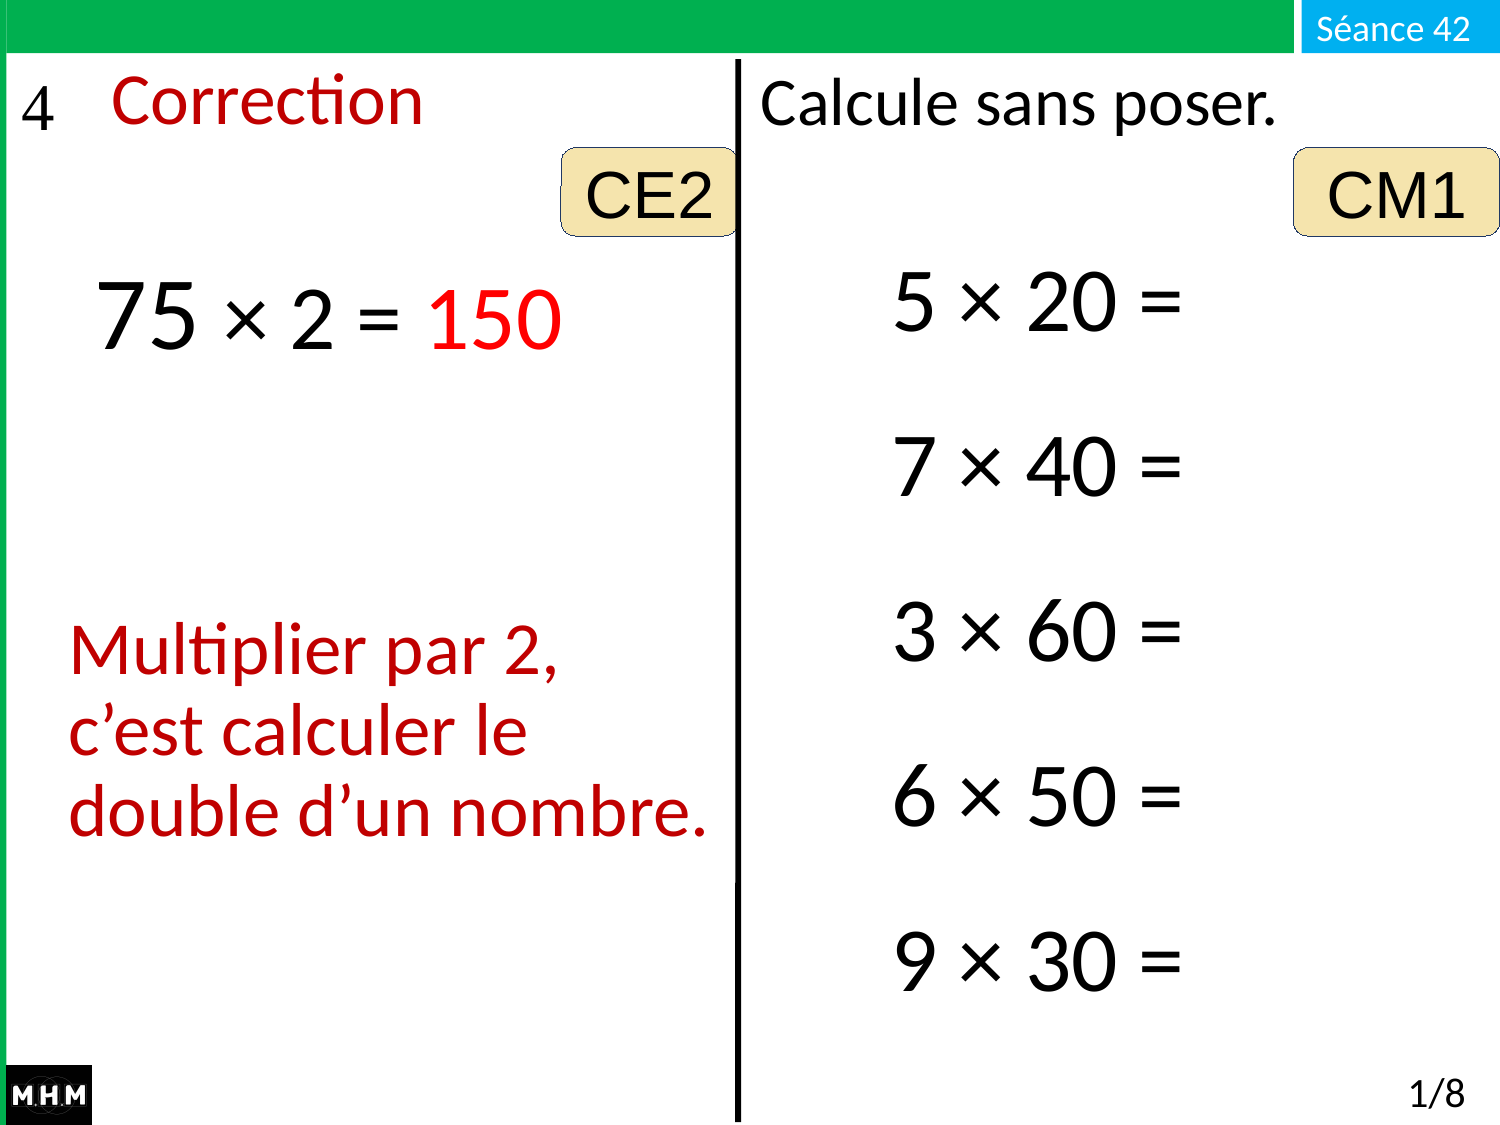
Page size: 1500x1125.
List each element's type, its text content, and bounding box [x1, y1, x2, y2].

text_box Multiplier par 2, c’est calculer le double d’un nombre. [53, 553, 726, 909]
list 1/8 [1373, 1064, 1500, 1125]
title Correction [96, 60, 443, 149]
picture [6, 1065, 92, 1125]
text_box 75 × 2 = 150 [6, 237, 651, 378]
text_box CM1 [1293, 147, 1500, 237]
text_box Calcule sans poser. [746, 58, 1452, 148]
text_box CE2 [560, 147, 738, 237]
text_box 5 × 20 = 7 × 40 = 3 × 60 = 6 × 50 = 9 × 30 = [729, 177, 1348, 1018]
